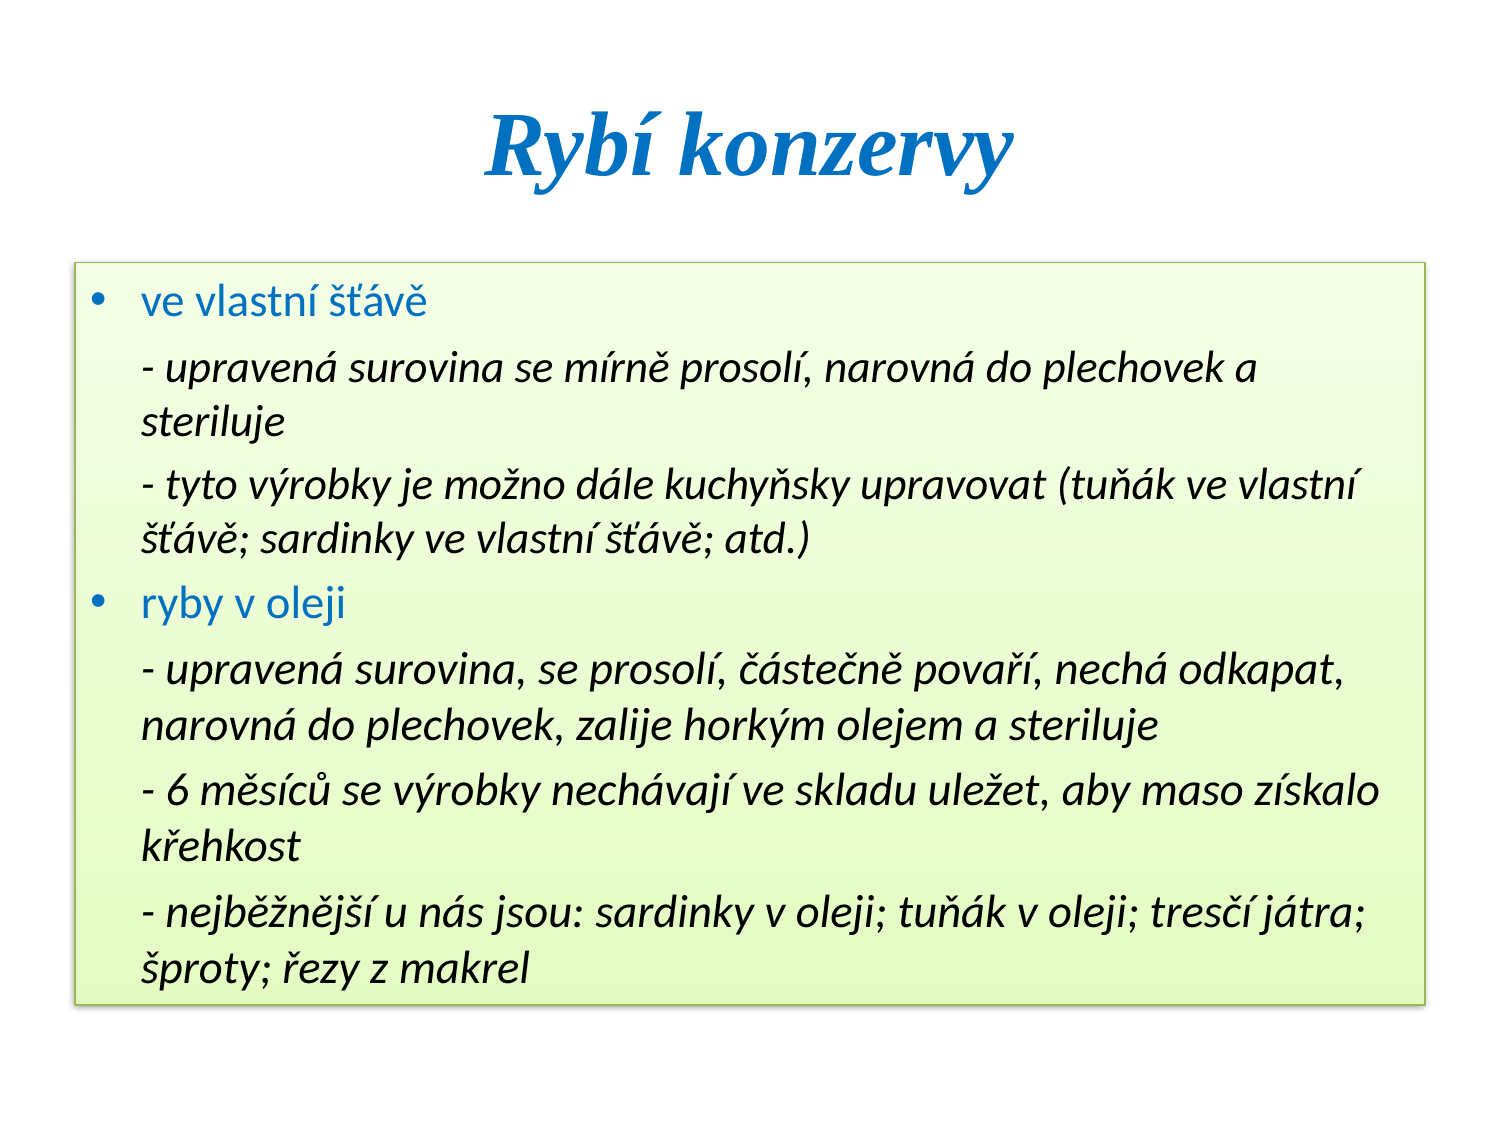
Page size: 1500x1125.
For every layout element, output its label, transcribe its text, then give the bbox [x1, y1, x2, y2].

list ve vlastní šťávě - upravená surovina se mírně prosolí, narovná do plechovek a steriluje - tyto výrobky je možno dále kuchyňsky upravovat (tuňák ve vlastní šťávě; sardinky ve vlastní šťávě; atd.) ryby v oleji - upravená surovina, se prosolí, částečně povaří, nechá odkapat, narovná do plechovek, zalije horkým olejem a steriluje - 6 měsíců se výrobky nechávají ve skladu uležet, aby maso získalo křehkost - nejběžnější u nás jsou: sardinky v oleji; tuňák v oleji; tresčí játra; šproty; řezy z makrel [74, 262, 1426, 1006]
title Rybí konzervy [75, 45, 1425, 233]
